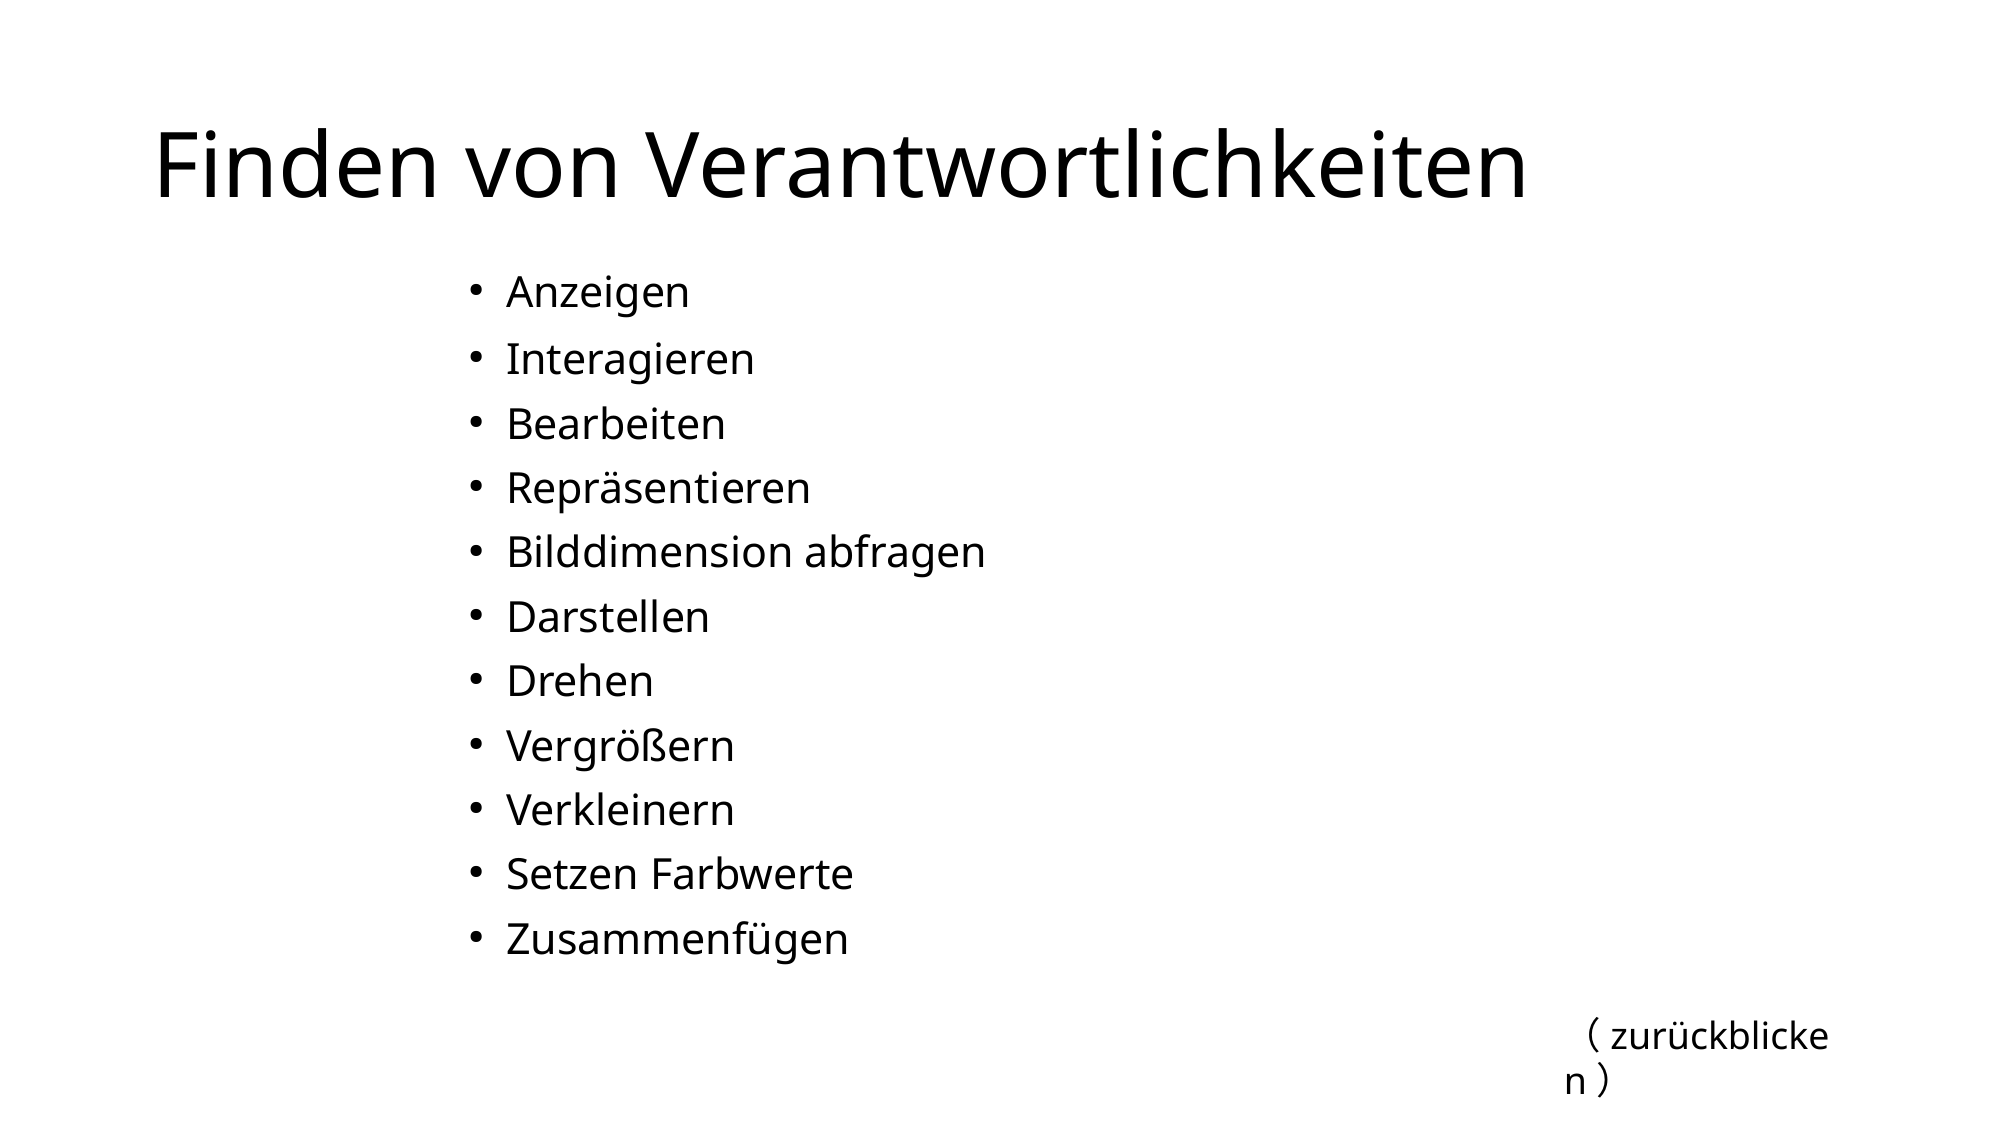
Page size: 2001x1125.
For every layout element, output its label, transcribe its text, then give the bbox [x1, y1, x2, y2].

text_box （zurückblicken） [1549, 1004, 1863, 1110]
title Finden von Verantwortlichkeiten [137, 59, 1863, 278]
list Anzeigen Interagieren Bearbeiten Repräsentieren Bilddimension abfragen Darstellen Drehen Vergrößern Verkleinern Setzen Farbwerte Zusammenfügen [453, 263, 1332, 1016]
